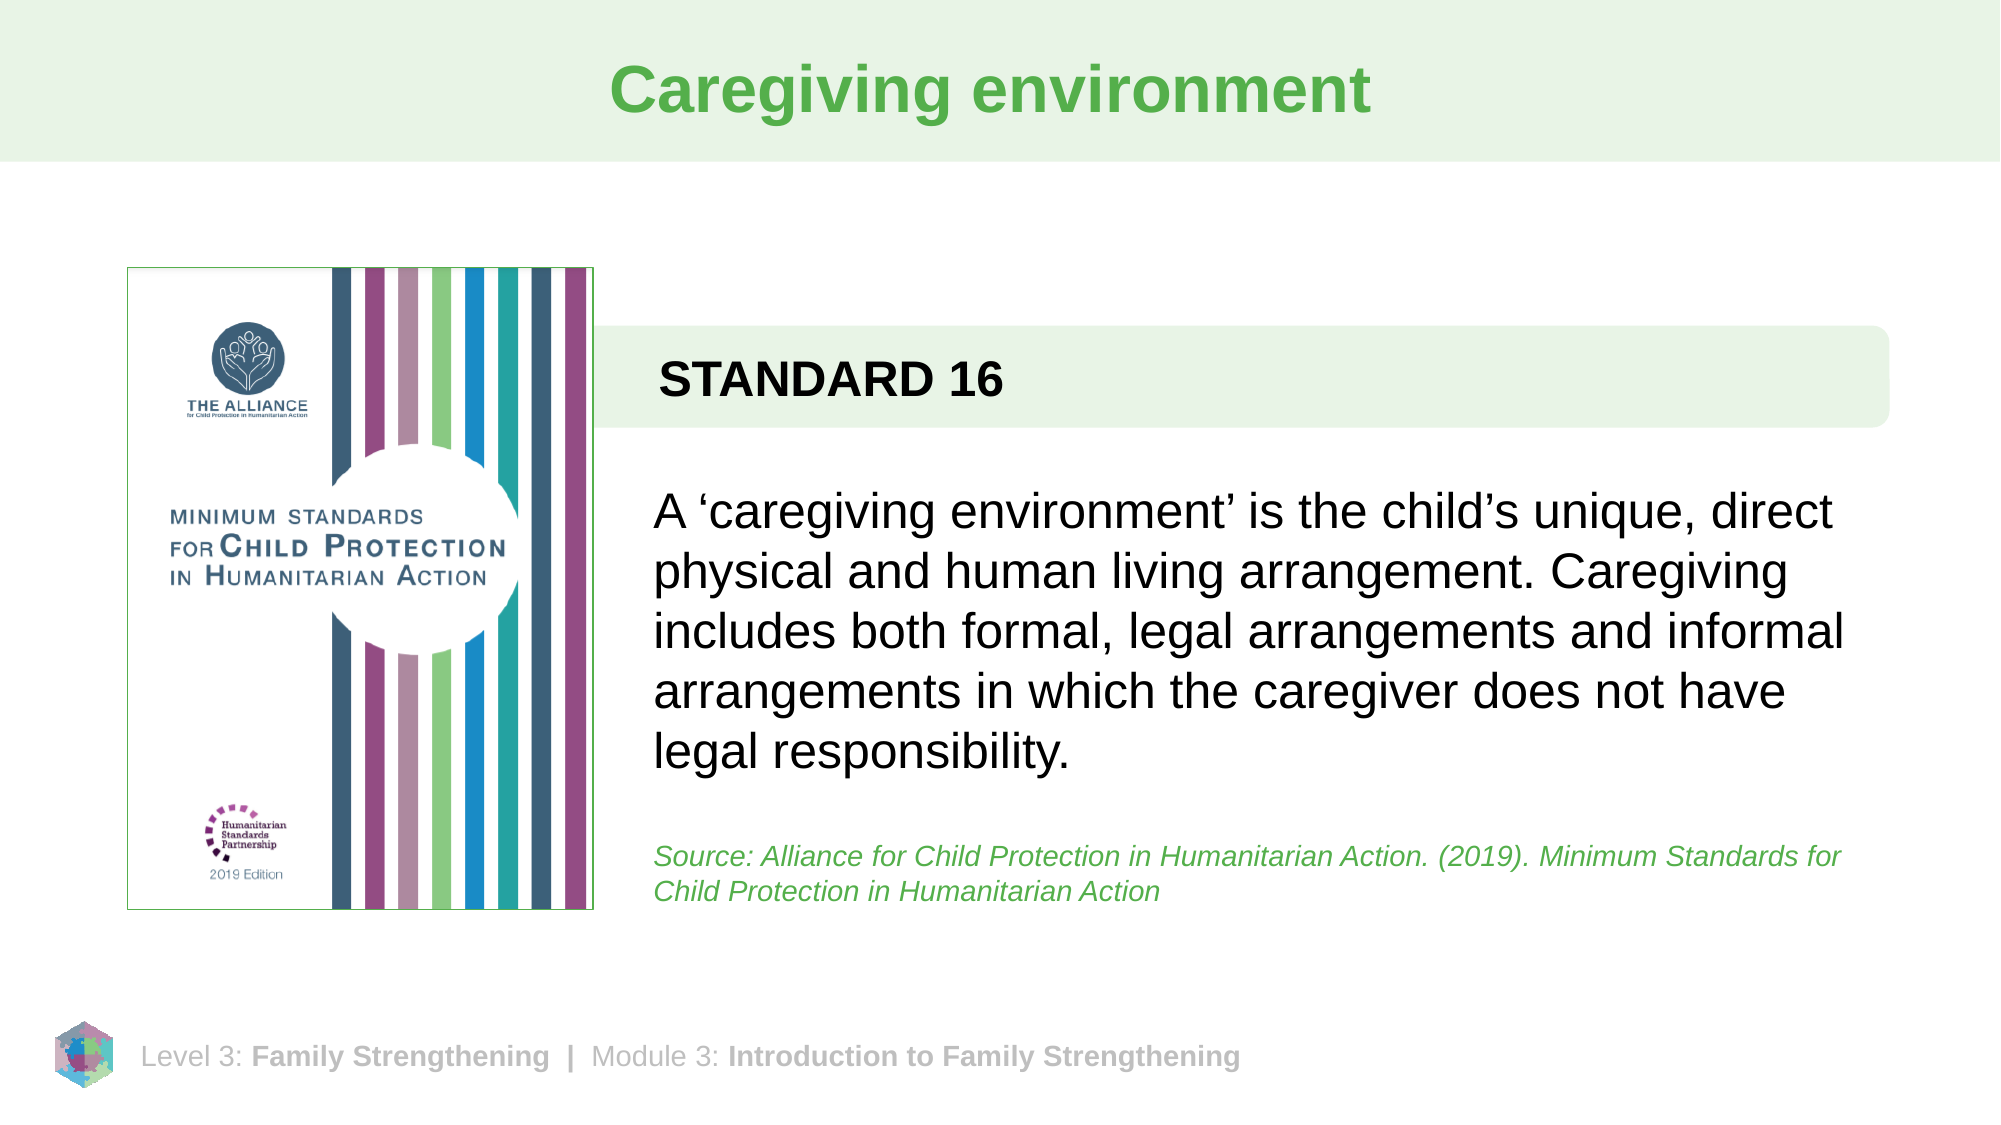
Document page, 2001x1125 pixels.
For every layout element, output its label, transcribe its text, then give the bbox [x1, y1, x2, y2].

picture [55, 1021, 113, 1088]
text_box A ‘caregiving environment’ is the child’s unique, direct physical and human living arrangement. Caregiving includes both formal, legal arrangements and informal arrangements in which the caregiver does not have legal responsibility. [638, 470, 1861, 786]
title Caregiving environment [137, 19, 1863, 163]
text_box STANDARD 16 [594, 324, 1891, 429]
text_box Source: Alliance for Child Protection in Humanitarian Action. (2019). Minimum Standards for Child Protection in Humanitarian Action [638, 829, 1861, 915]
picture [128, 268, 593, 909]
